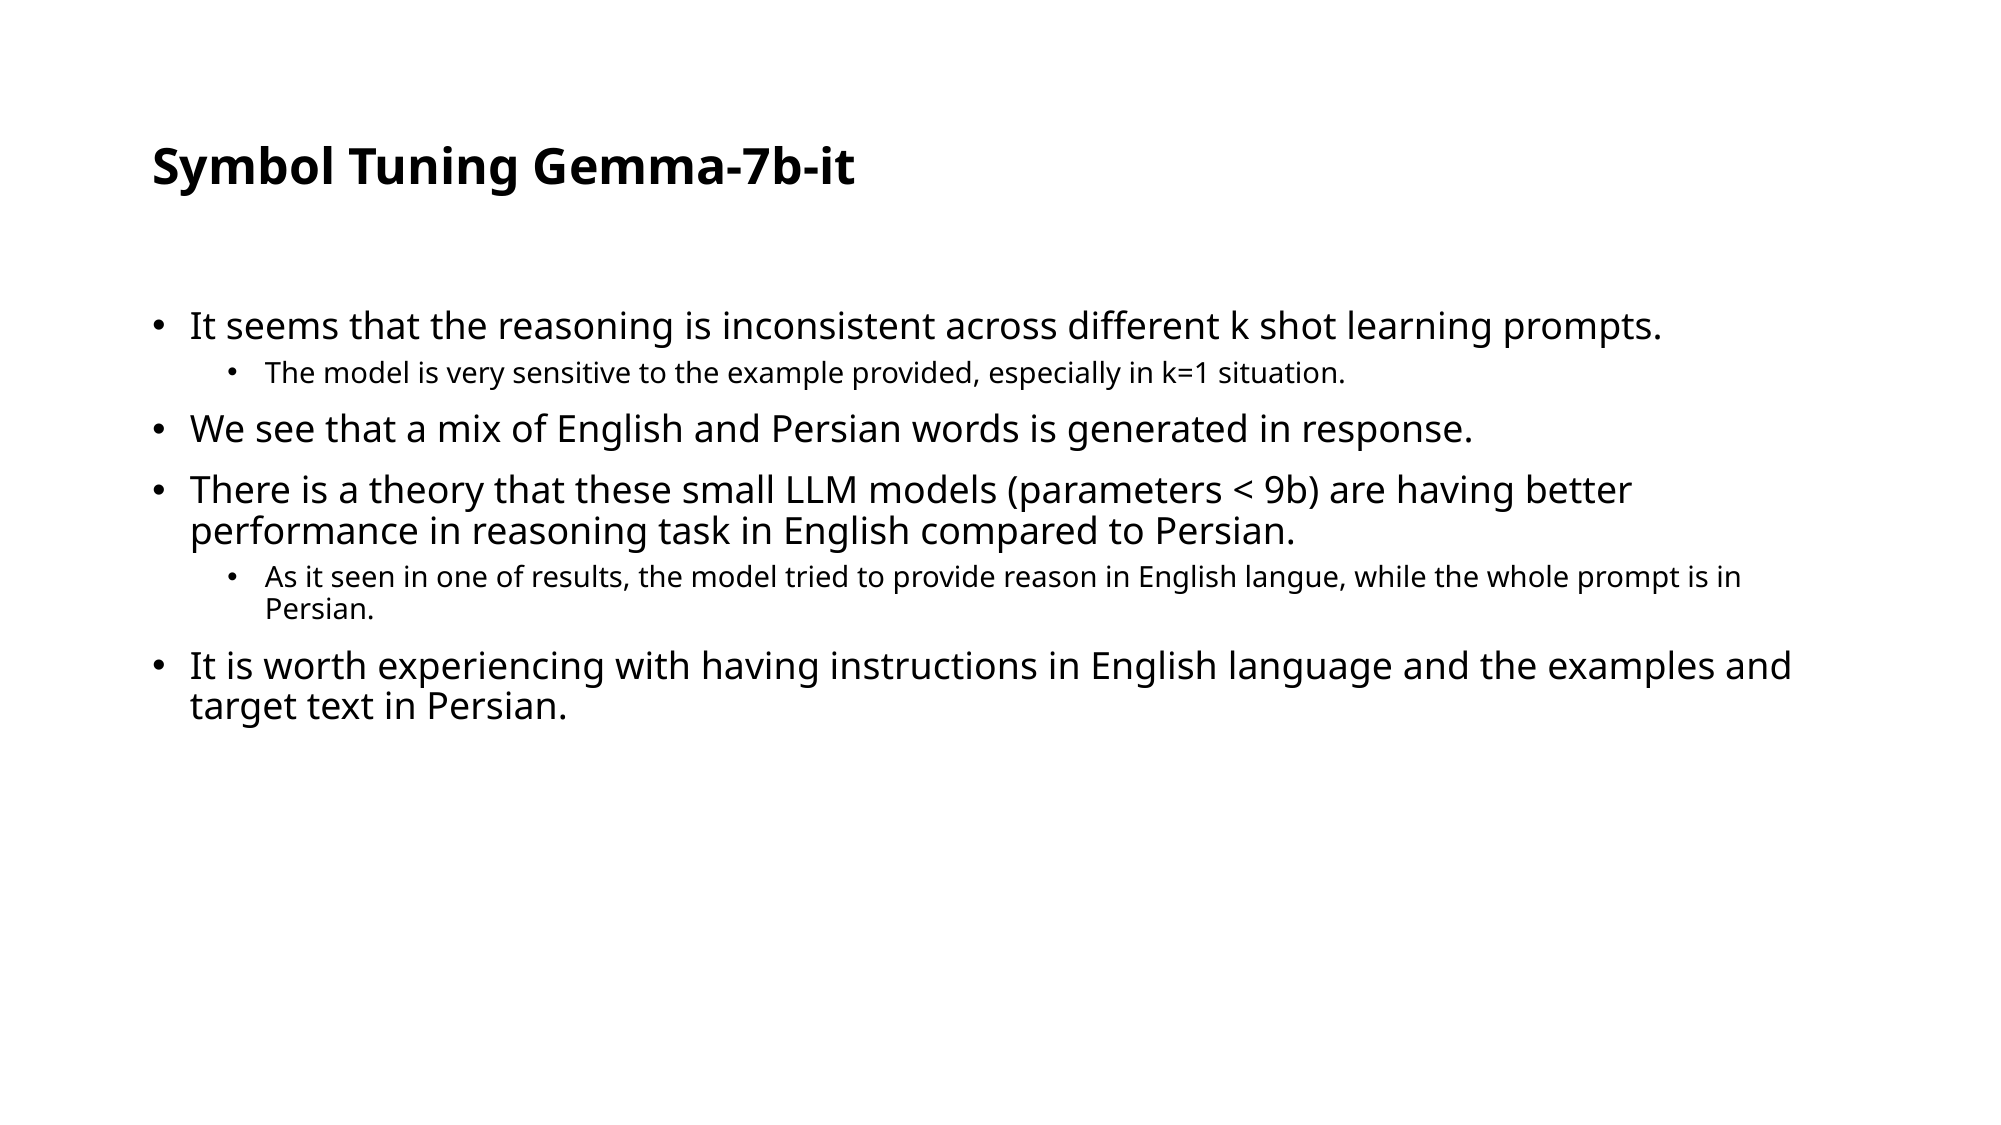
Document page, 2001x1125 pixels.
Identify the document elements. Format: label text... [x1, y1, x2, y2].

list It seems that the reasoning is inconsistent across different k shot learning prompts. The model is very sensitive to the example provided, especially in k=1 situation. We see that a mix of English and Persian words is generated in response. There is a theory that these small LLM models (parameters < 9b) are having better performance in reasoning task in English compared to Persian. As it seen in one of results, the model tried to provide reason in English langue, while the whole prompt is in Persian. It is worth experiencing with having instructions in English language and the examples and target text in Persian. [137, 299, 1863, 1014]
title Symbol Tuning Gemma-7b-it [137, 59, 1863, 278]
